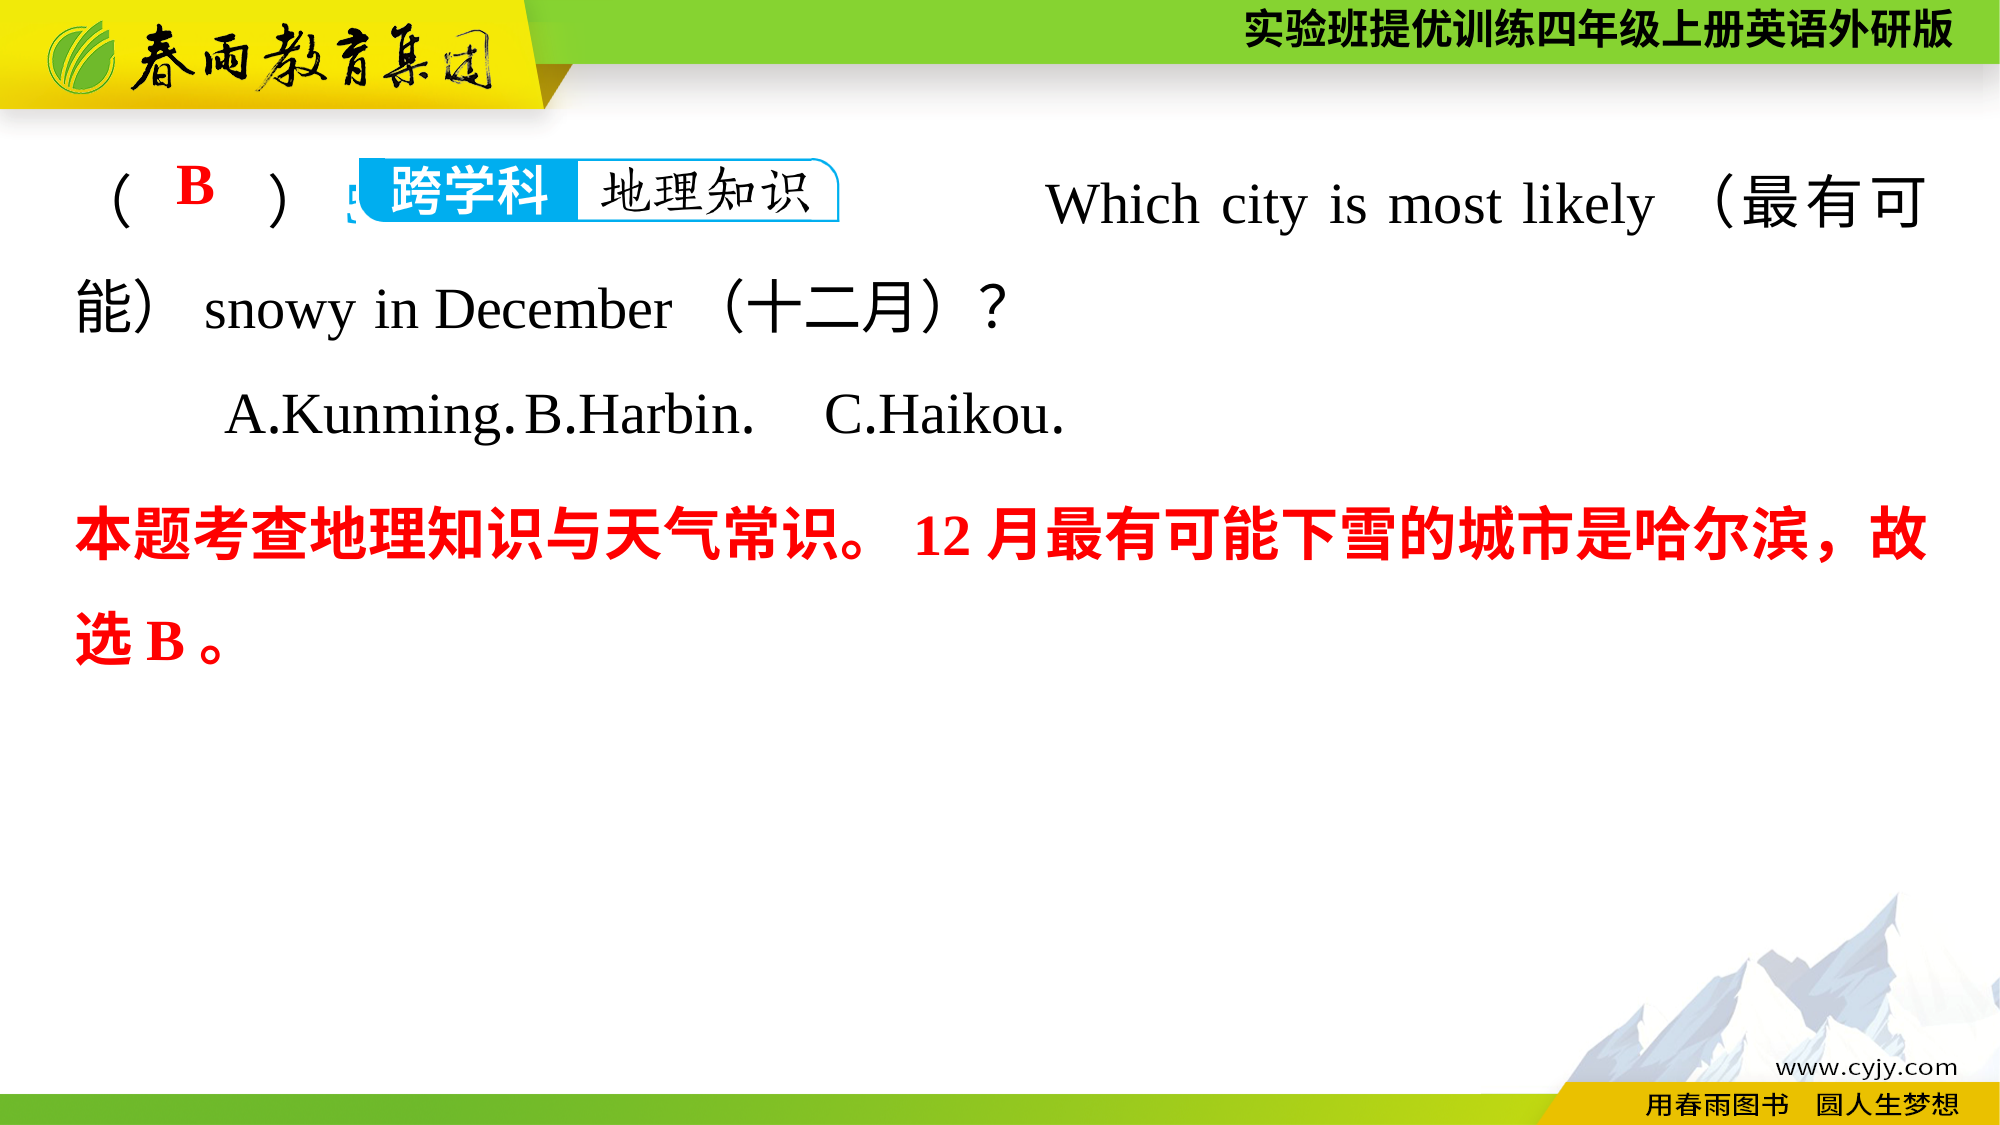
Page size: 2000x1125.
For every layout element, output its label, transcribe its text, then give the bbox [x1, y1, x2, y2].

picture [0, 0, 2000, 1125]
list （ ）5. Which city is most likely（最有可能）snowy in December（十二月）？ A.Kunming. B.Harbin. C.Haikou. [59, 122, 1944, 454]
text_box B [161, 139, 231, 224]
text_box 本题考查地理知识与天气常识。12月最有可能下雪的城市是哈尔滨，故选B。 [59, 454, 1944, 680]
